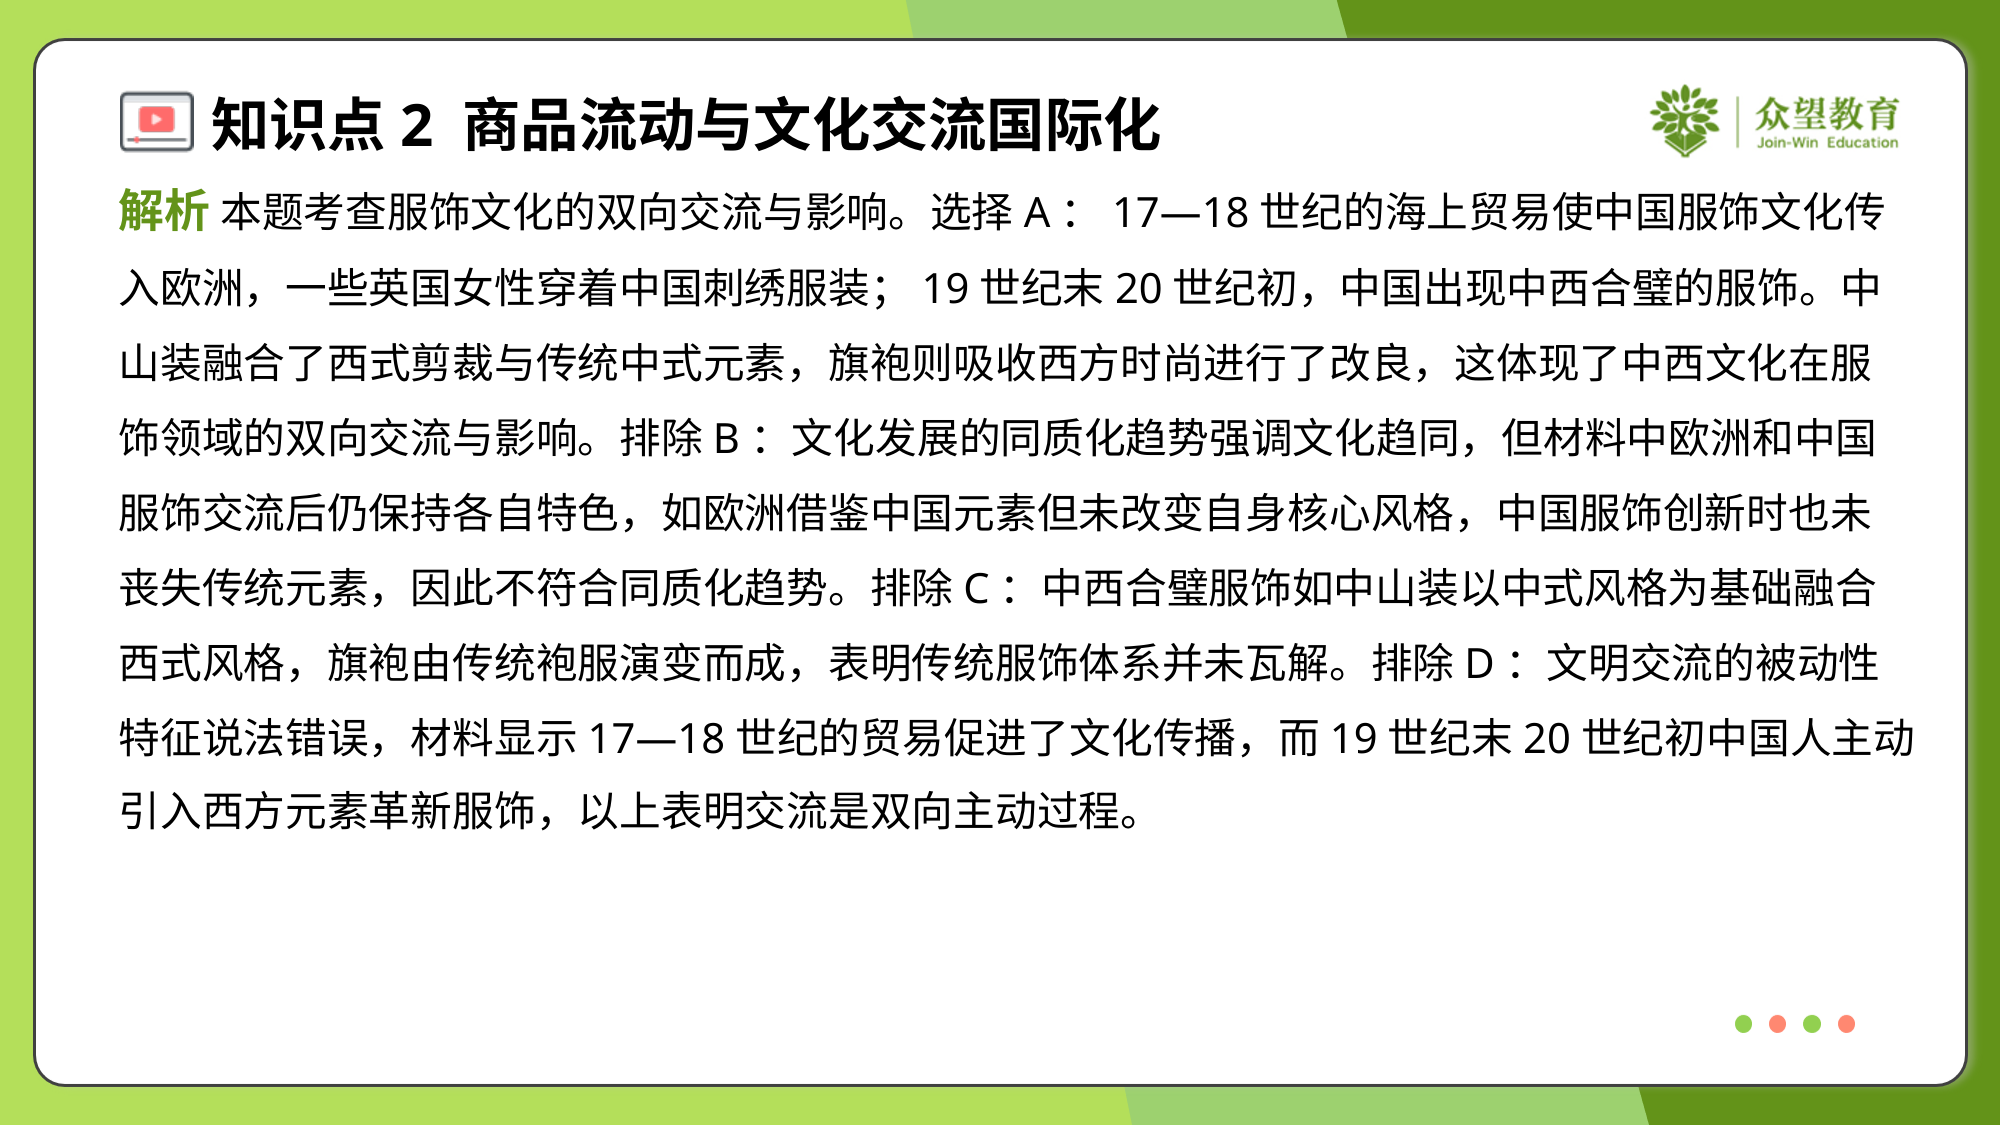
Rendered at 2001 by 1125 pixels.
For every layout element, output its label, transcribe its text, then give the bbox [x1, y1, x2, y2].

picture [0, 0, 2000, 1125]
text_box 解析 本题考查服饰文化的双向交流与影响。选择A：17—18世纪的海上贸易使中国服饰文化传 入欧洲，一些英国女性穿着中国刺绣服装；19世纪末20世纪初，中国出现中西合璧的服饰。中 山装融合了西式剪裁与传统中式元素，旗袍则吸收西方时尚进行了改良，这体现了中西文化在服 饰领域的双向交流与影响。排除B：文化发展的同质化趋势强调文化趋同，但材料中欧洲和中国 服饰交流后仍保持各自特色，如欧洲借鉴中国元素但未改变自身核心风格，中国服饰创新时也未 丧失传统元素，因此不符合同质化趋势。排除C：中西合璧服饰如中山装以中式风格为基础融合 西式风格，旗袍由传统袍服演变而成，表明传统服饰体系并未瓦解。排除D：文明交流的被动性 特征说法错误，材料显示17—18世纪的贸易促进了文化传播，而19世纪末20世纪初中国人主动 引入西方元素革新服饰，以上表明交流是双向主动过程。 [118, 159, 1883, 827]
